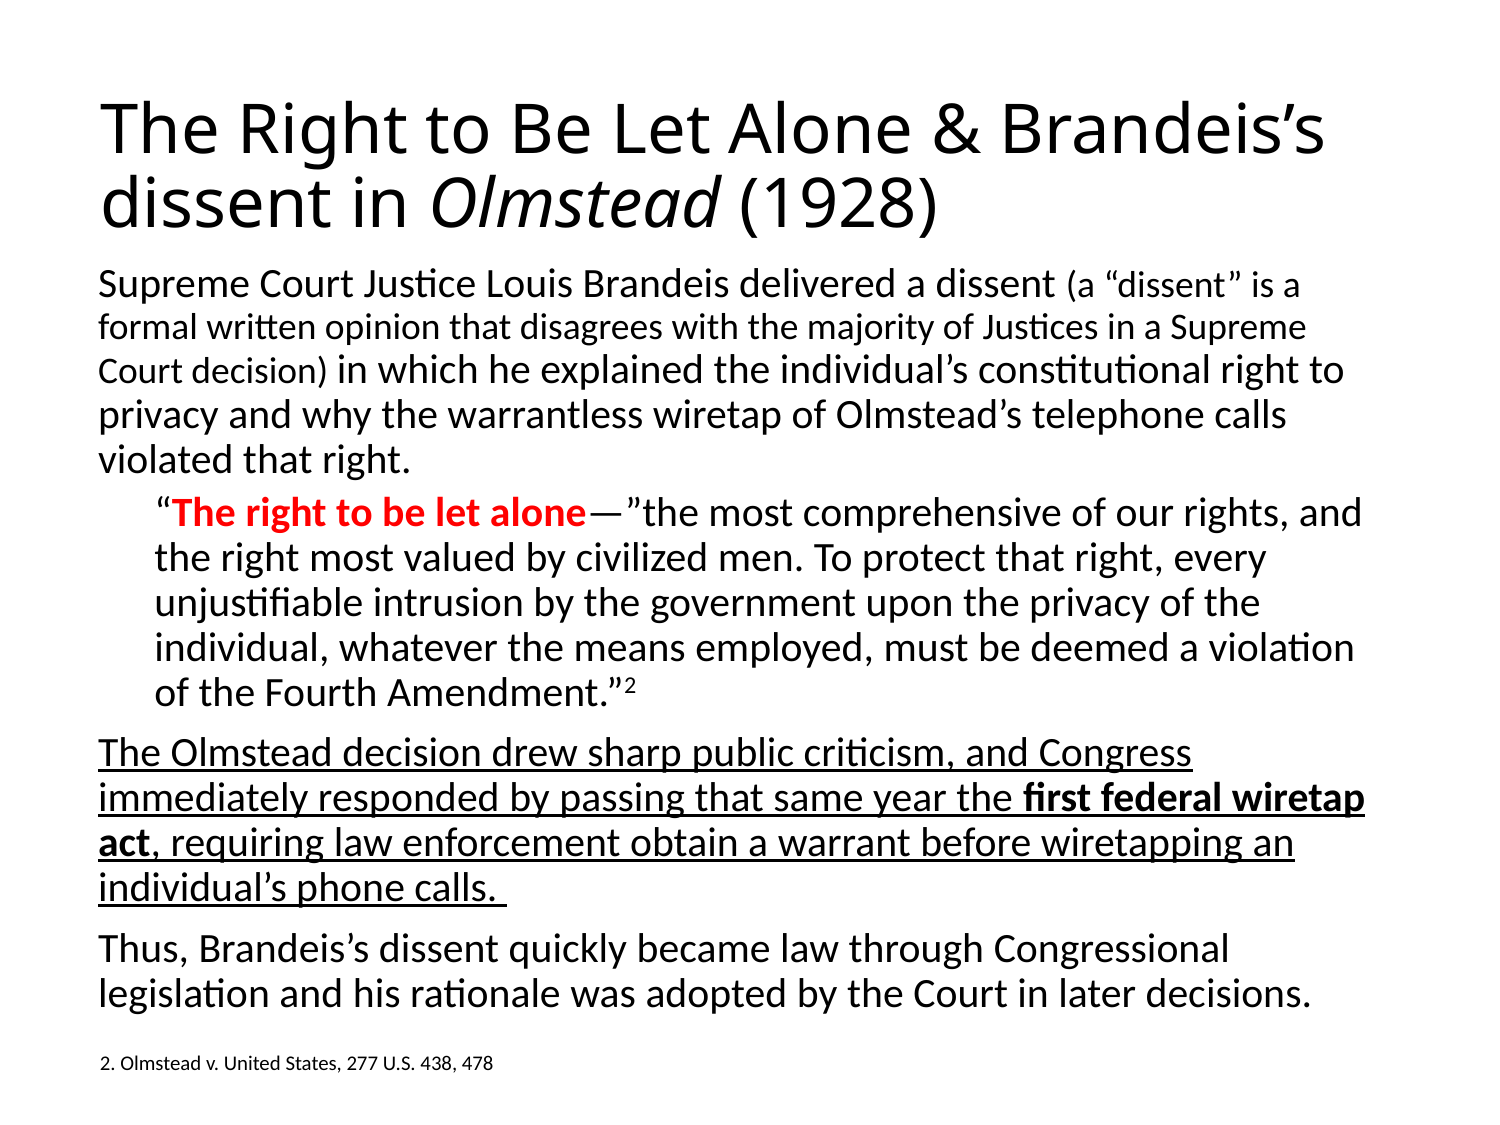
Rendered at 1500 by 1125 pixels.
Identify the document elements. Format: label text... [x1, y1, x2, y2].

title The Right to Be Let Alone & Brandeis’s dissent in Olmstead (1928) [85, 59, 1398, 254]
list Supreme Court Justice Louis Brandeis delivered a dissent (a “dissent” is a formal written opinion that disagrees with the majority of Justices in a Supreme Court decision) in which he explained the individual’s constitutional right to privacy and why the warrantless wiretap of Olmstead’s telephone calls violated that right. “The right to be let alone—”the most comprehensive of our rights, and the right most valued by civilized men. To protect that right, every unjustifiable intrusion by the government upon the privacy of the individual, whatever the means employed, must be deemed a violation of the Fourth Amendment.”2 The Olmstead decision drew sharp public criticism, and Congress immediately responded by passing that same year the first federal wiretap act, requiring law enforcement obtain a warrant before wiretapping an individual’s phone calls. Thus, Brandeis’s dissent quickly became law through Congressional legislation and his rationale was adopted by the Court in later decisions. [82, 254, 1415, 969]
text_box 2. Olmstead v. United States, 277 U.S. 438, 478 [85, 1041, 1341, 1082]
